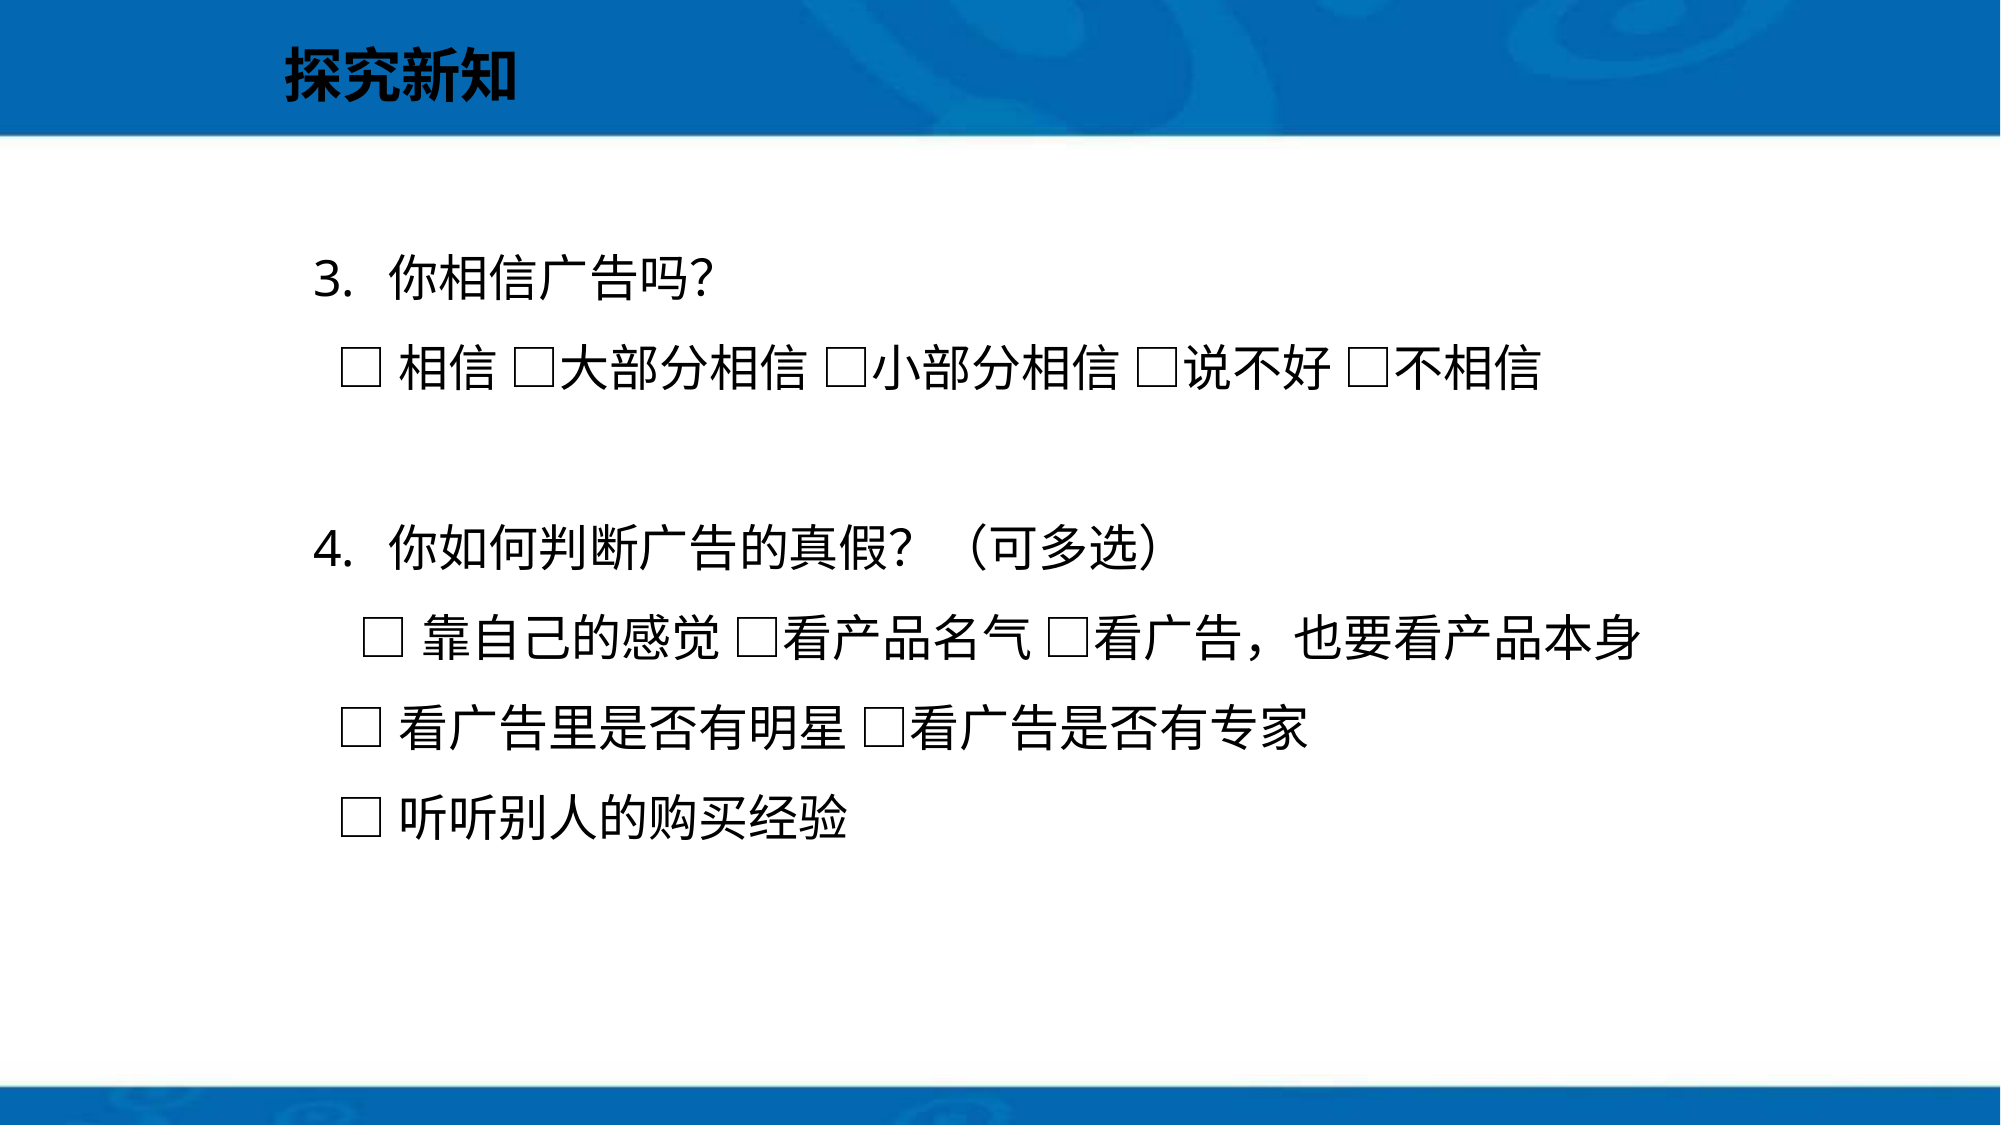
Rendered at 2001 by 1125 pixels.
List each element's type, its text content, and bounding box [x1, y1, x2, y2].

title 探究新知 [268, 38, 1733, 119]
picture [0, 0, 2001, 1125]
text_box 你相信广告吗？ □相信 □大部分相信 □小部分相信 □说不好 □不相信 你如何判断广告的真假？（可多选） □靠自己的感觉 □看产品名气 □看广告，也要看产品本身 □看广告里是否有明星 □看广告是否有专家 □听听别人的购买经验 [299, 208, 1700, 339]
